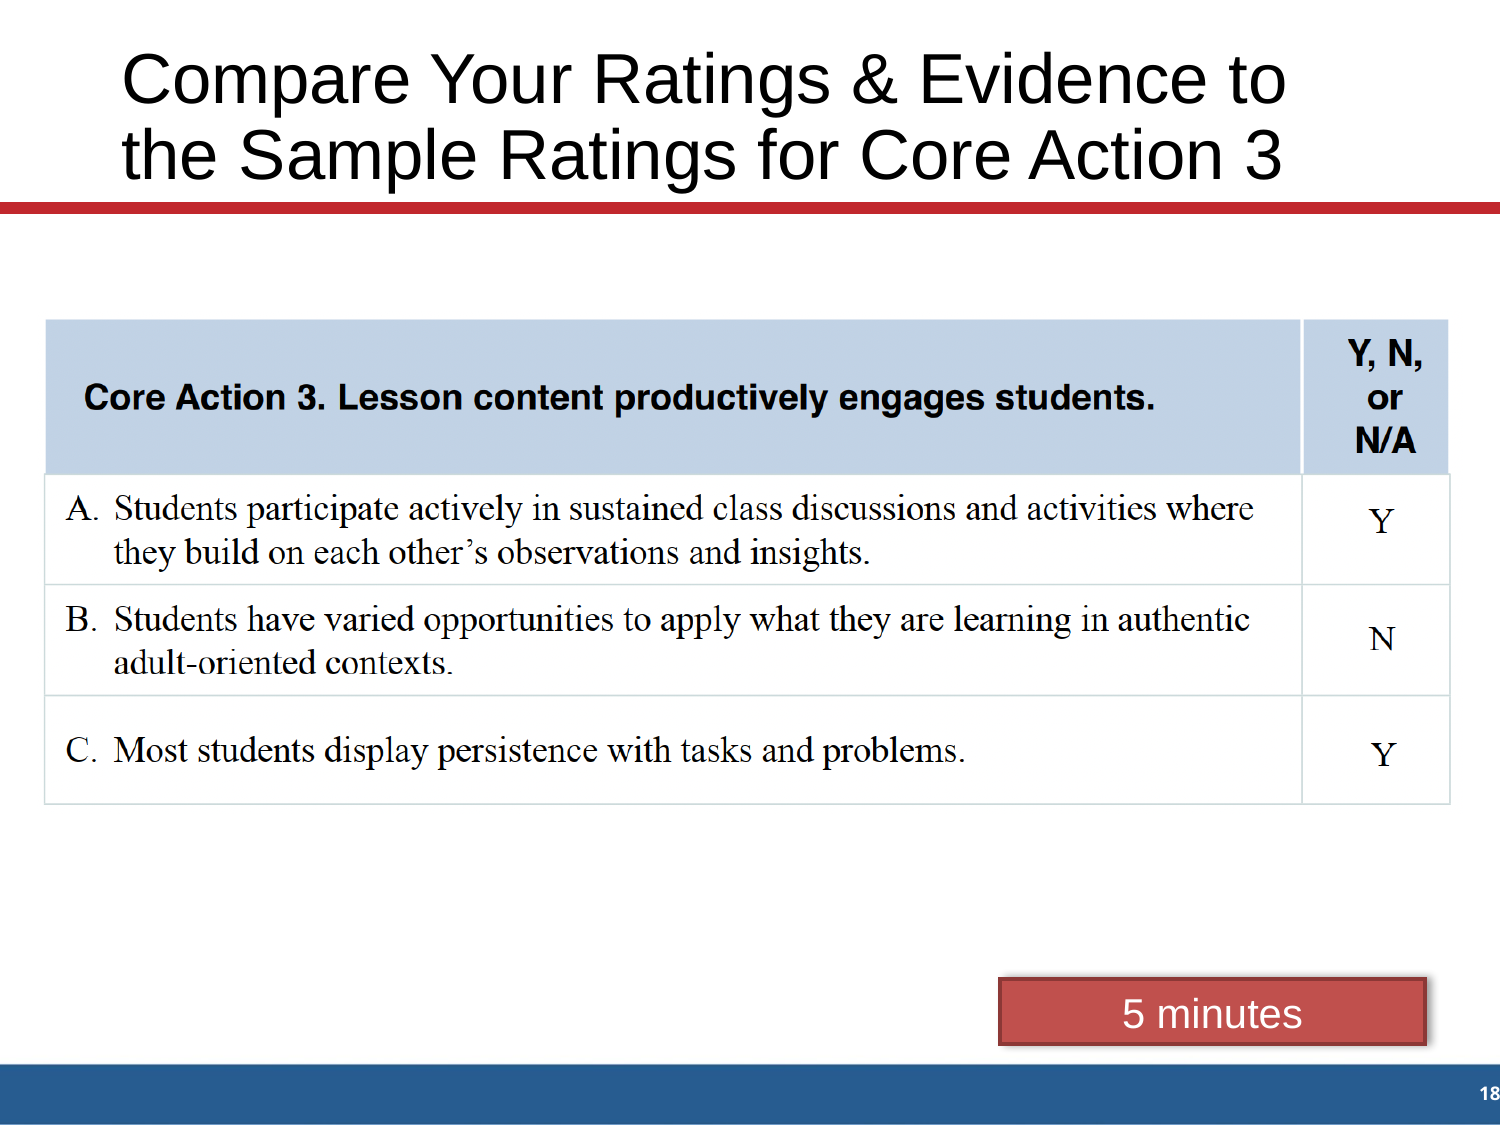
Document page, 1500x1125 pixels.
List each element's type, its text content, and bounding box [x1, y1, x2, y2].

picture [0, 0, 1500, 202]
title Compare Your Ratings & Evidence to the Sample Ratings for Core Action 3 [106, 1, 1394, 203]
picture [0, 214, 1500, 1125]
text_box 5 minutes [999, 979, 1425, 1045]
